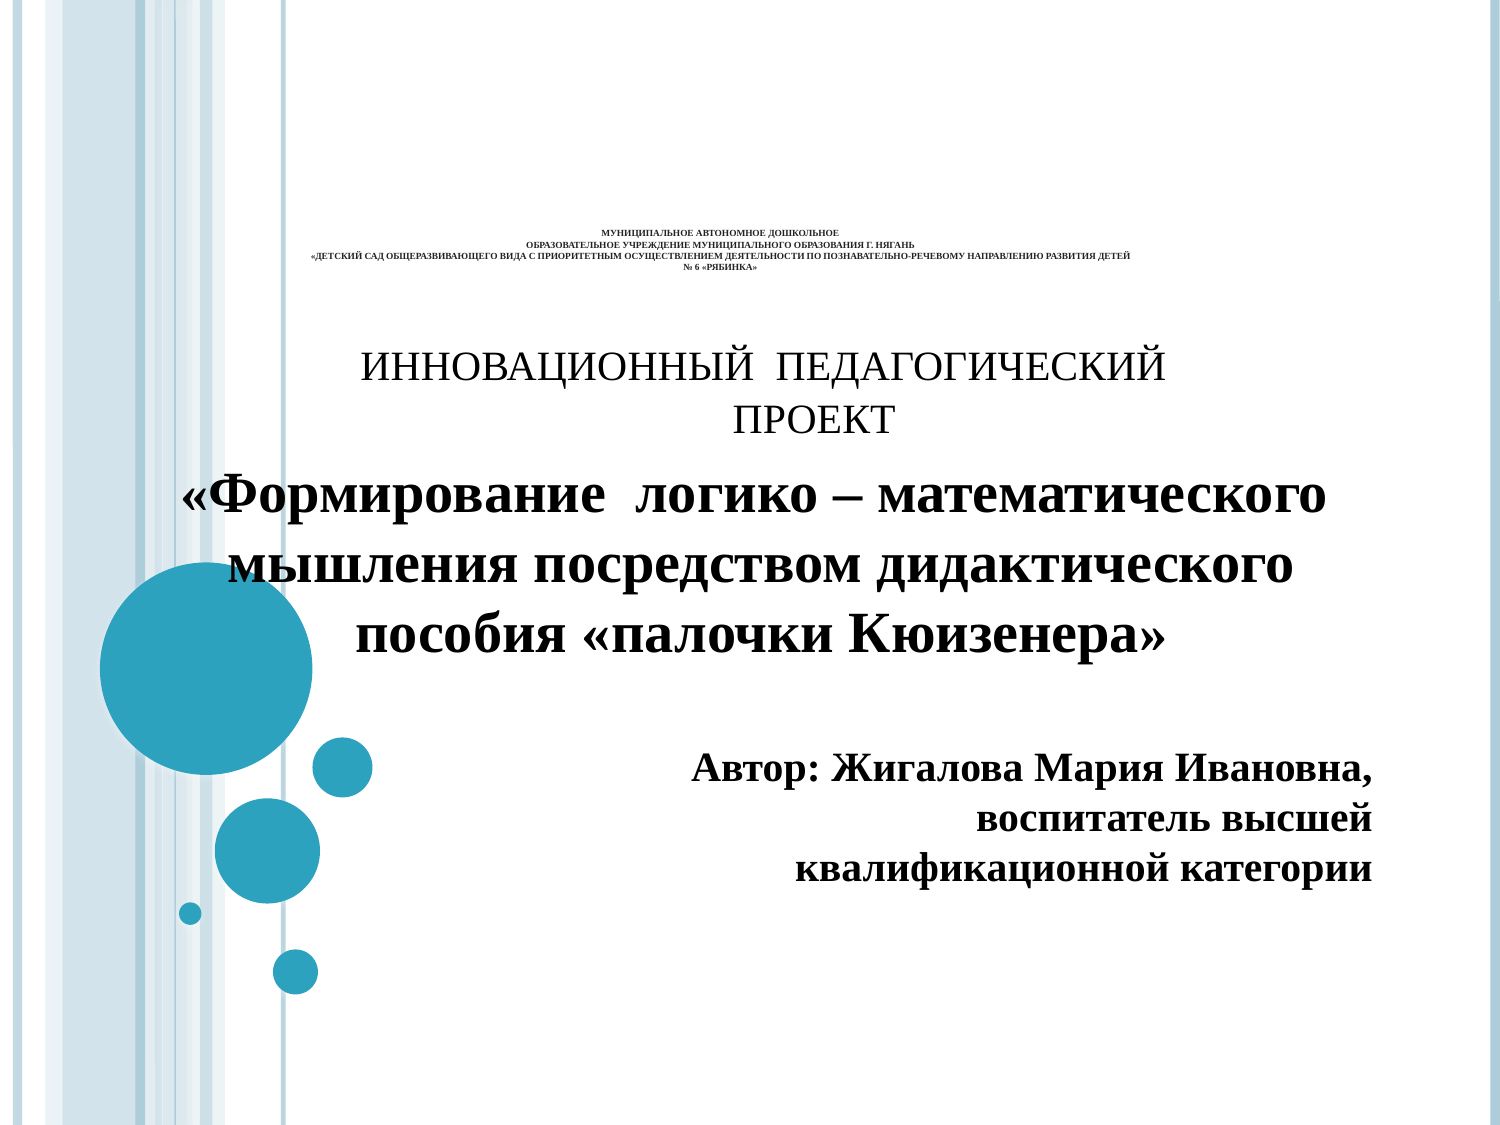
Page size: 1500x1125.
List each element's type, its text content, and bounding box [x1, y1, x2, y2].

subtitle ИННОВАЦИОННЫЙ ПЕДАГОГИЧЕСКИЙ ПРОЕКТ «Формирование логико – математического мышления посредством дидактического пособия «палочки Кюизенера» Автор: Жигалова Мария Ивановна, воспитатель высшей квалификационной категории [135, 314, 1388, 740]
title Муниципальное автономное дошкольное образовательное учреждение муниципального образования г. Нягань «Детский сад общеразвивающего вида с приоритетным осуществлением деятельности по познавательно-речевому направлению развития детей № 6 «Рябинка» [53, 19, 1388, 291]
